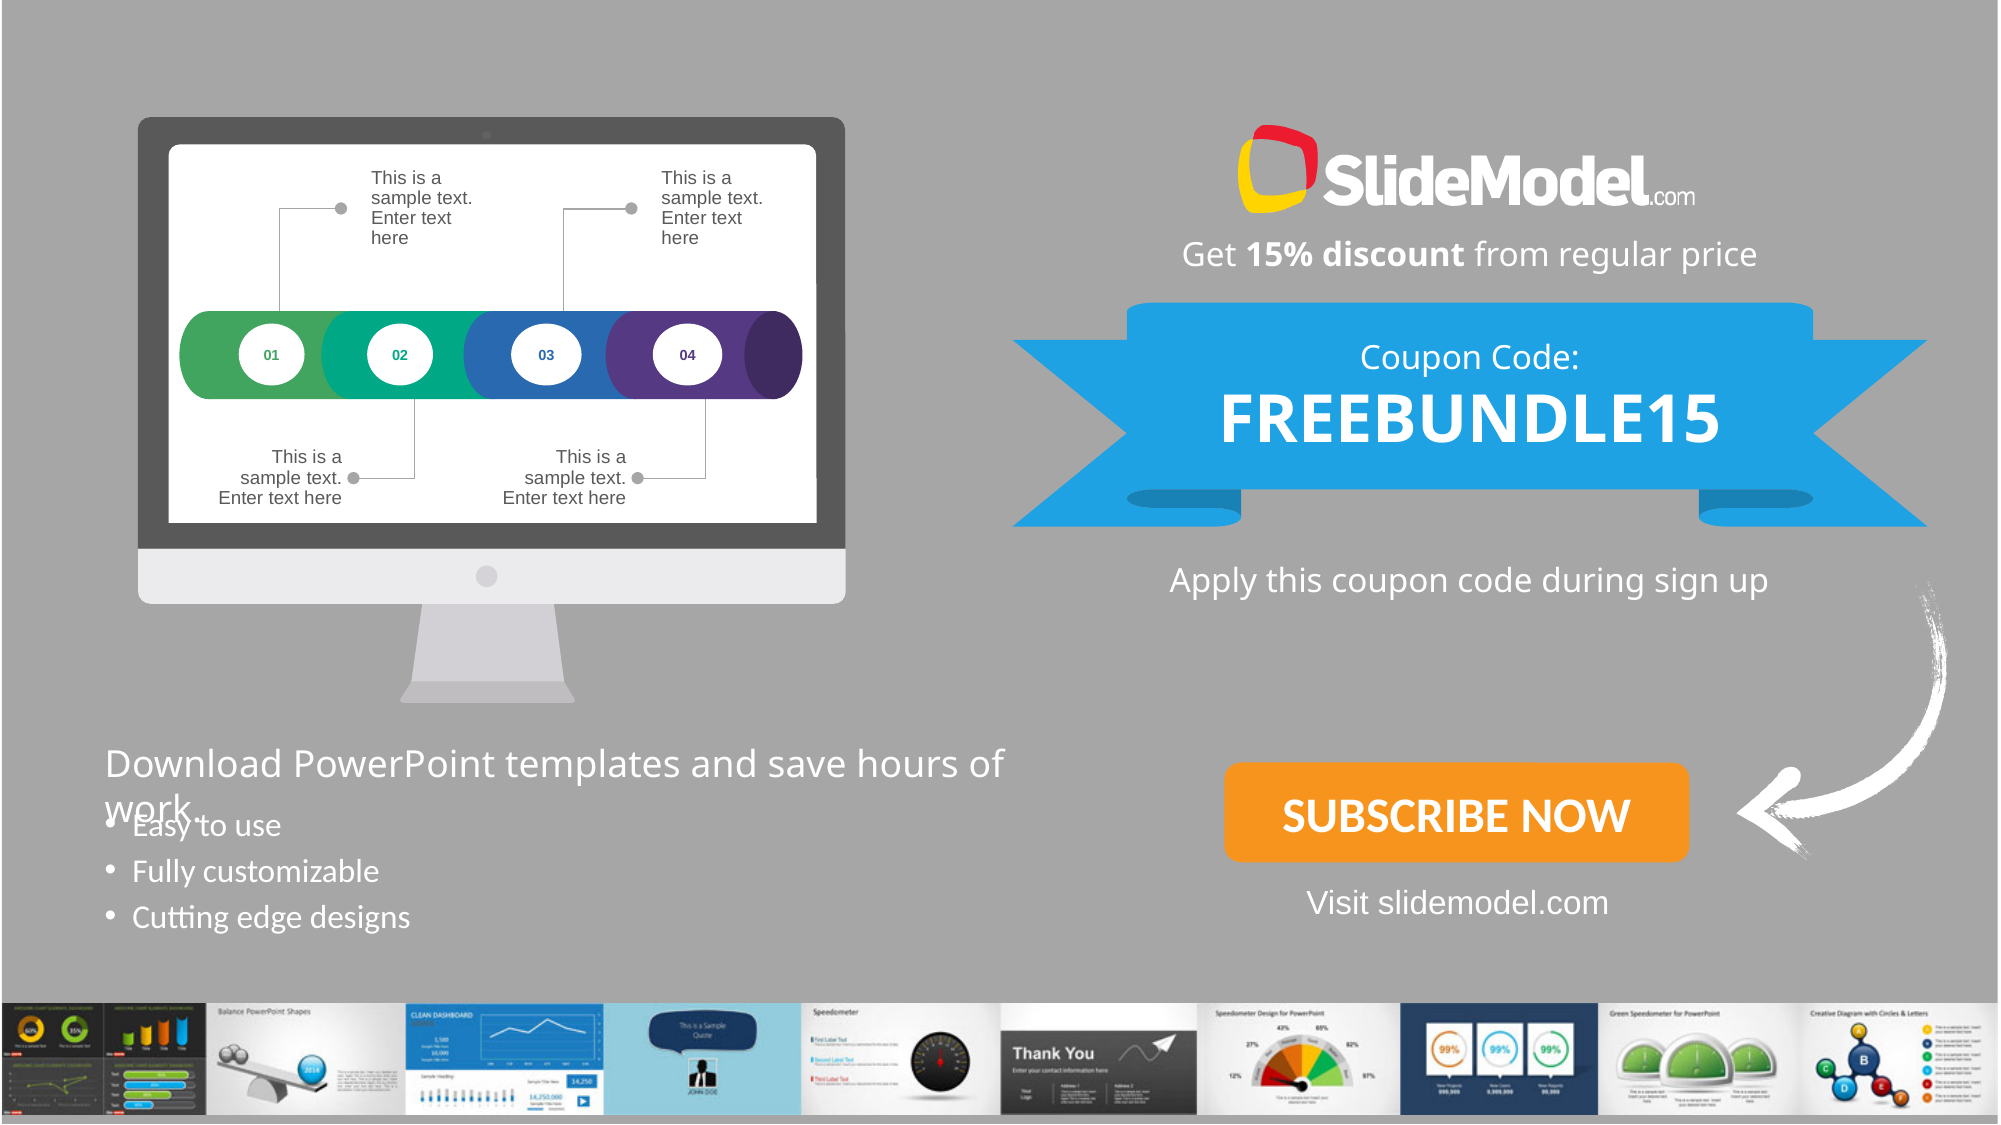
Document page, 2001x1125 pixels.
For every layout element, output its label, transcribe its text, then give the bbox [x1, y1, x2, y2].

picture [1237, 125, 1695, 213]
text_box Apply this coupon code during sign up [1129, 551, 1811, 607]
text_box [137, 117, 846, 703]
text_box [1736, 594, 1948, 861]
text_box Visit slidemodel.com [1248, 875, 1668, 927]
text_box SUBSCRIBE NOW [1223, 761, 1691, 864]
text_box [1, 0, 1999, 1125]
text_box Easy to use Fully customizable Cutting edge designs [89, 838, 863, 943]
picture [1, 1003, 1998, 1115]
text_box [179, 185, 803, 502]
text_box [1012, 302, 1928, 527]
text_box Coupon Code: FREEBUNDLE15 [1173, 329, 1767, 464]
text_box Get 15% discount from regular price [1058, 225, 1882, 281]
text_box Download PowerPoint templates and save hours of work. [89, 732, 1059, 838]
